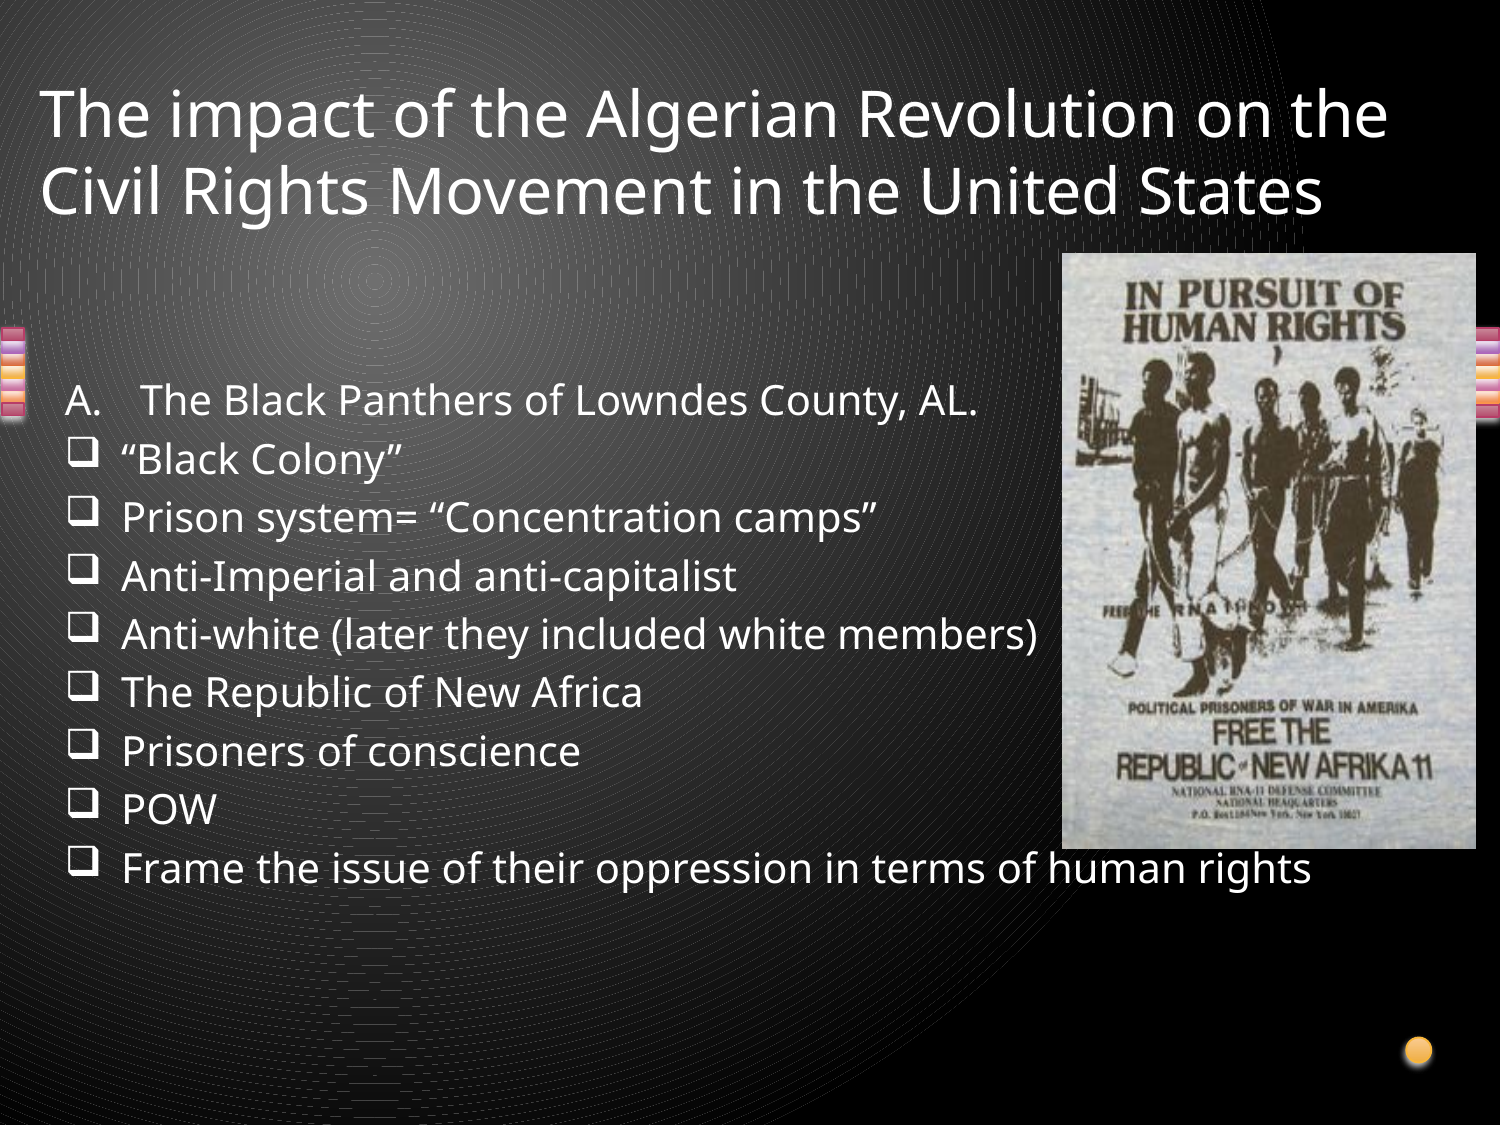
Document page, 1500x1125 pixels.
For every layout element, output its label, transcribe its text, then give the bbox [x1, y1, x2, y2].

list The Black Panthers of Lowndes County, AL. “Black Colony” Prison system= “Concentration camps” Anti-Imperial and anti-capitalist Anti-white (later they included white members) The Republic of New Africa Prisoners of conscience POW Frame the issue of their oppression in terms of human rights [50, 313, 1360, 1050]
picture [1062, 252, 1476, 850]
title The impact of the Algerian Revolution on the Civil Rights Movement in the United States [24, 50, 1413, 313]
